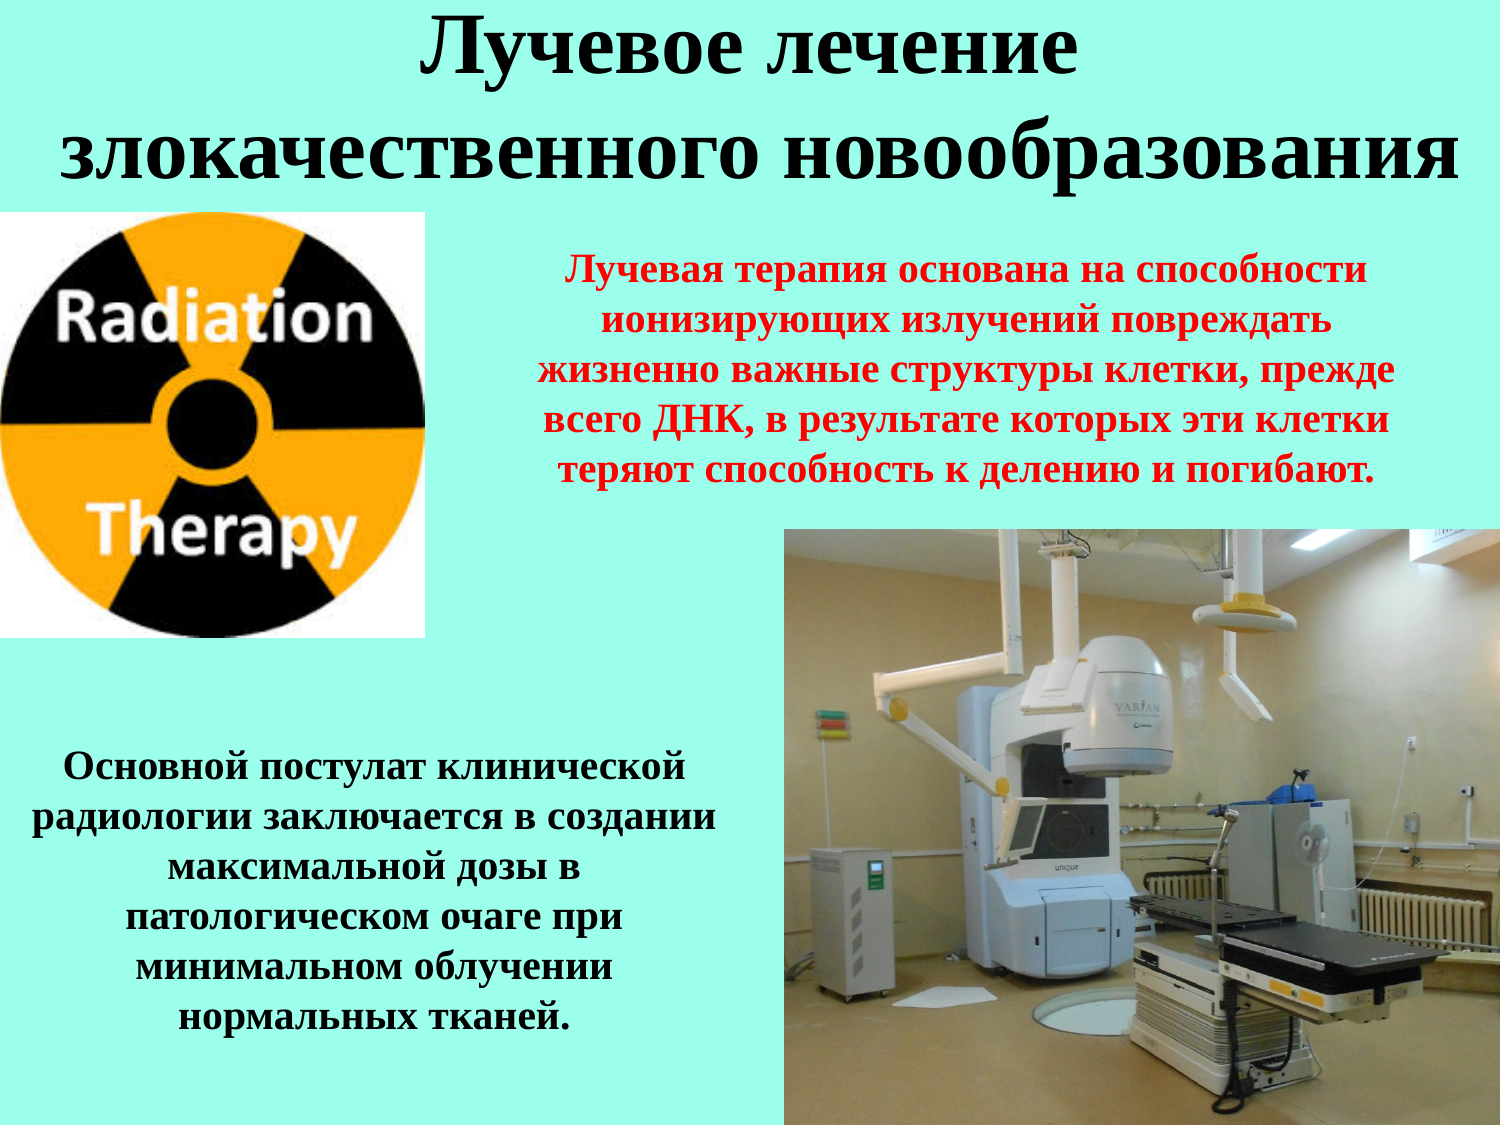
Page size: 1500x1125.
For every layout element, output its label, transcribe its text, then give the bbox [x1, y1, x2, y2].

text_box Лучевая терапия основана на способности ионизирующих излучений повреждать жизненно важные структуры клетки, прежде всего ДНК, в результате которых эти клетки теряют способность к делению и погибают. [490, 233, 1443, 498]
text_box Основной постулат клинической радиологии заключается в создании максимальной дозы в патологическом очаге при минимальном облучении нормальных тканей. [0, 730, 749, 1046]
picture [783, 529, 1500, 1125]
text_box Лучевое лечение злокачественного новообразования [0, 32, 1500, 151]
picture [0, 212, 426, 639]
